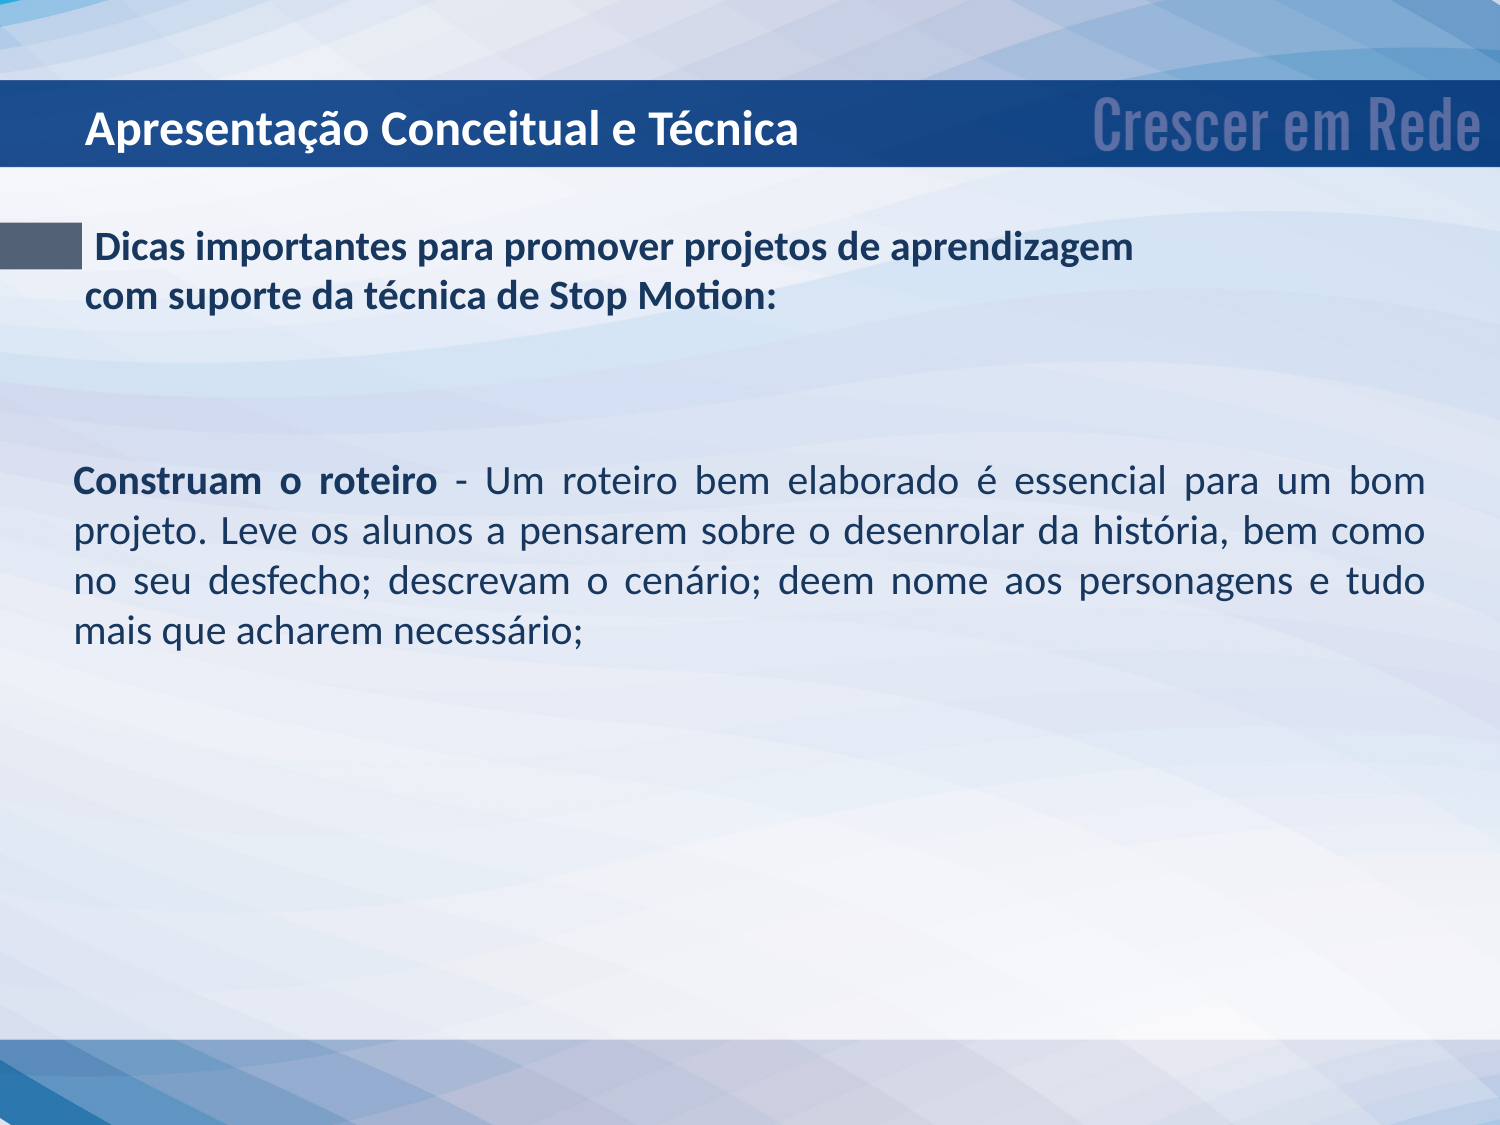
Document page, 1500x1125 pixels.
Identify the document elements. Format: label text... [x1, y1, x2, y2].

text_box [0, 220, 70, 272]
picture [0, 0, 1500, 1125]
text_box Apresentação Conceitual e Técnica [70, 88, 1430, 163]
text_box Construam o roteiro - Um roteiro bem elaborado é essencial para um bom projeto. Leve os alunos a pensarem sobre o desenrolar da história, bem como no seu desfecho; descrevam o cenário; deem nome aos personagens e tudo mais que acharem necessário; [58, 445, 1442, 661]
text_box Dicas importantes para promover projetos de aprendizagem com suporte da técnica de Stop Motion: [70, 210, 1172, 326]
